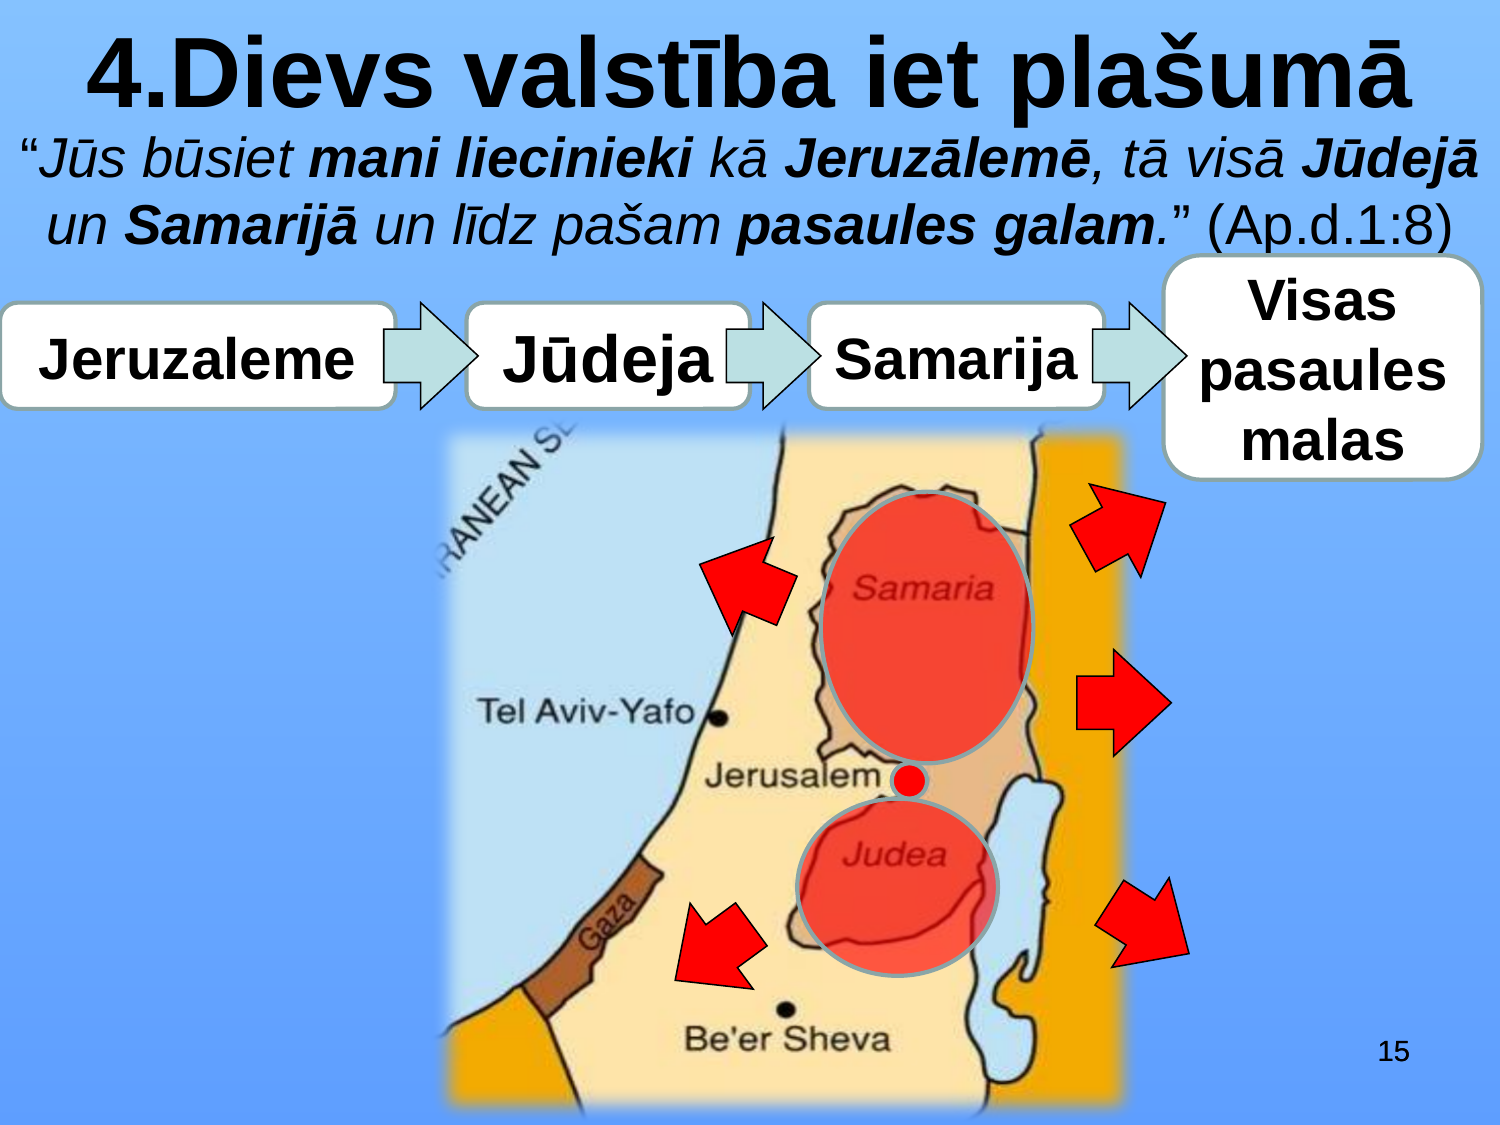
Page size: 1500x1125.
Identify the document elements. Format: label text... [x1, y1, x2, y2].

text_box Jūdeja [464, 300, 753, 411]
text_box Visas pasaules malas [1161, 253, 1485, 482]
text_box [1145, 497, 1166, 565]
text_box [1092, 302, 1188, 410]
picture [430, 416, 1140, 1125]
text_box [1145, 678, 1172, 728]
text_box 4.Dievs valstība iet plašumā [0, 0, 1500, 113]
text_box [1145, 877, 1190, 962]
text_box Jeruzaleme [0, 300, 398, 411]
text_box Samarija [806, 300, 1107, 411]
text_box “Jūs būsiet mani liecinieki kā Jeruzālemē, tā visā Jūdejā un Samarijā un līdz pašam pasaules galam.” (Ap.d.1:8) [0, 113, 1500, 264]
text_box [383, 302, 479, 410]
text_box 15 [1145, 1024, 1425, 1103]
text_box [726, 302, 821, 410]
